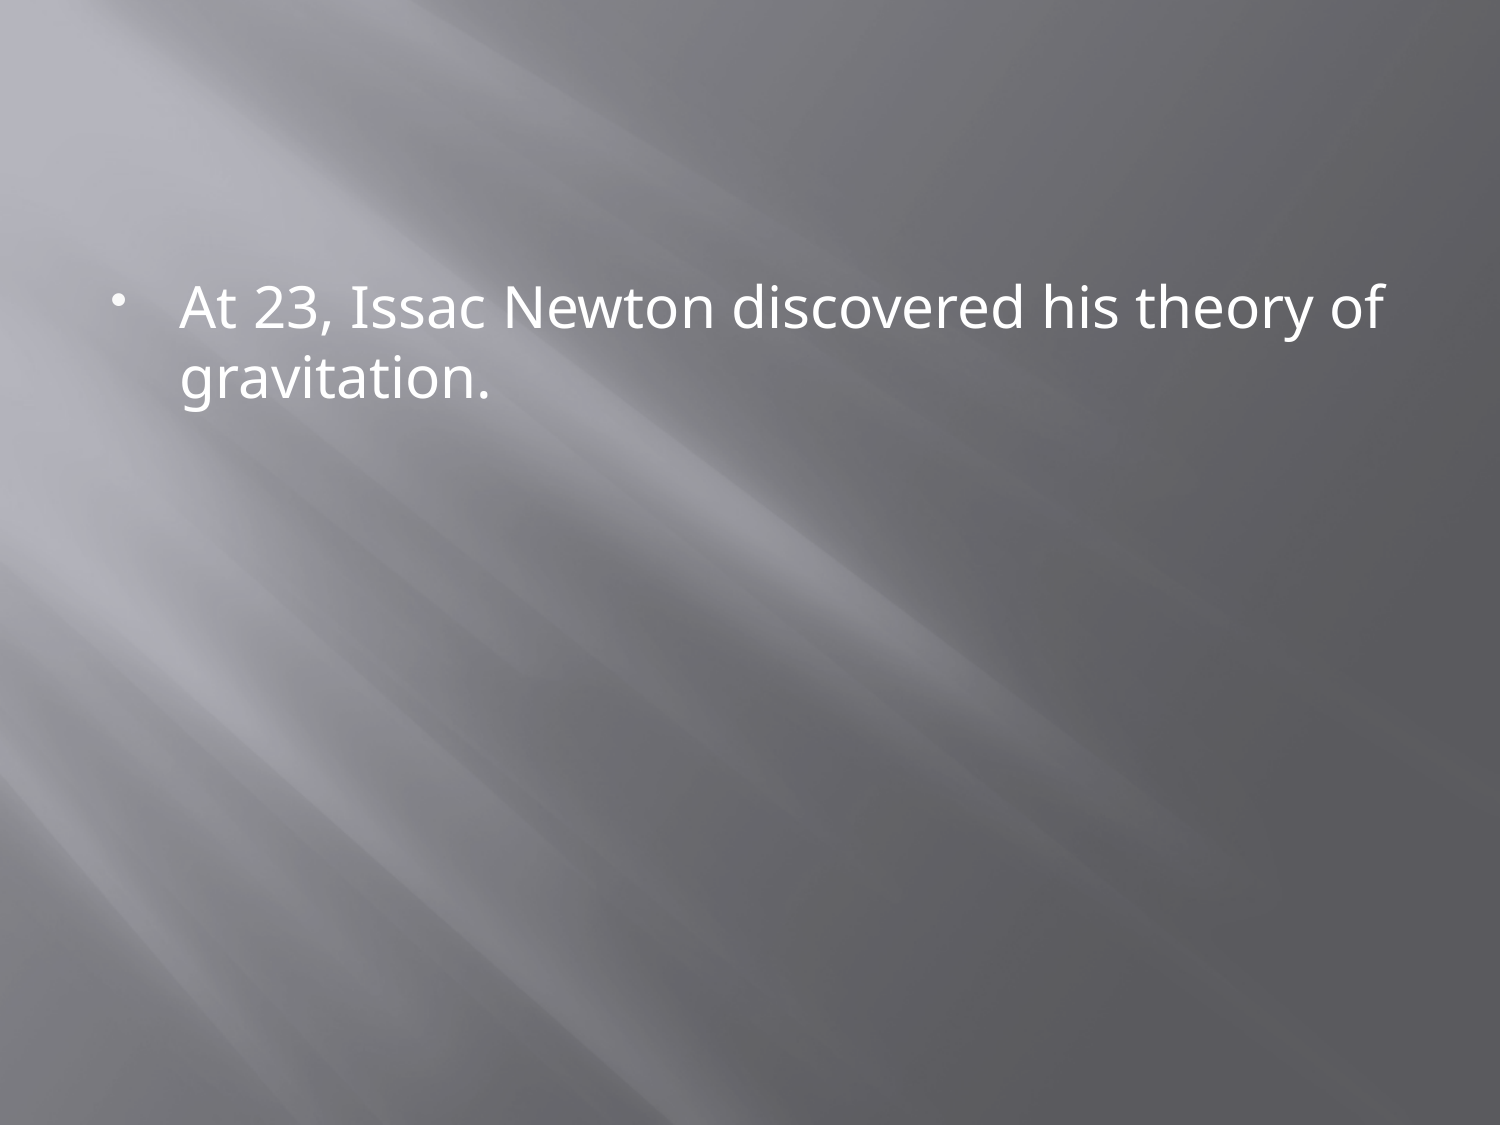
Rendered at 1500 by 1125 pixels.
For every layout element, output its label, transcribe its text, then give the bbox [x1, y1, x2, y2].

list At 23, Issac Newton discovered his theory of gravitation. [75, 262, 1425, 1035]
